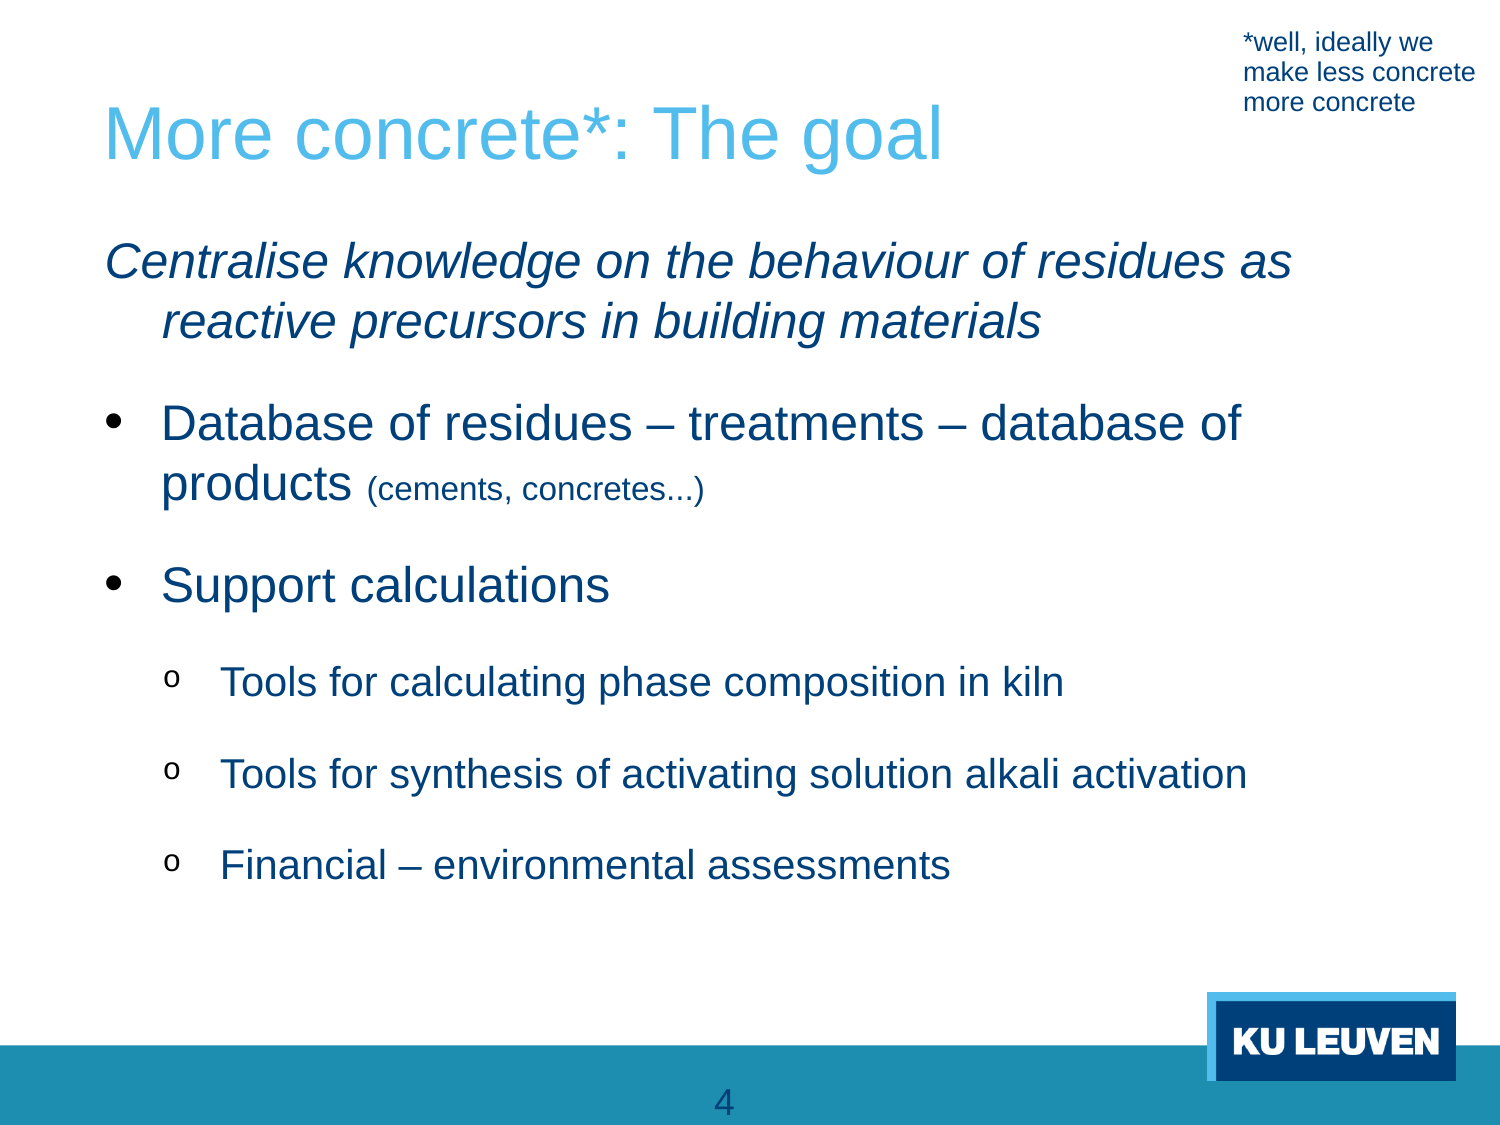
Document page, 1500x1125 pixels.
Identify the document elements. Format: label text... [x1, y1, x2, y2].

text_box More concrete*: The goal [88, 76, 1456, 221]
text_box 4 [596, 1070, 750, 1118]
text_box *well, ideally we make less concrete more concrete [1228, 17, 1500, 157]
picture [1207, 992, 1456, 1081]
text_box Centralise knowledge on the behaviour of residues as reactive precursors in building materials Database of residues – treatments – database of products (cements, concretes...) Support calculations Tools for calculating phase composition in kiln Tools for synthesis of activating solution alkali activation Financial – environmental assessments [88, 221, 1456, 948]
